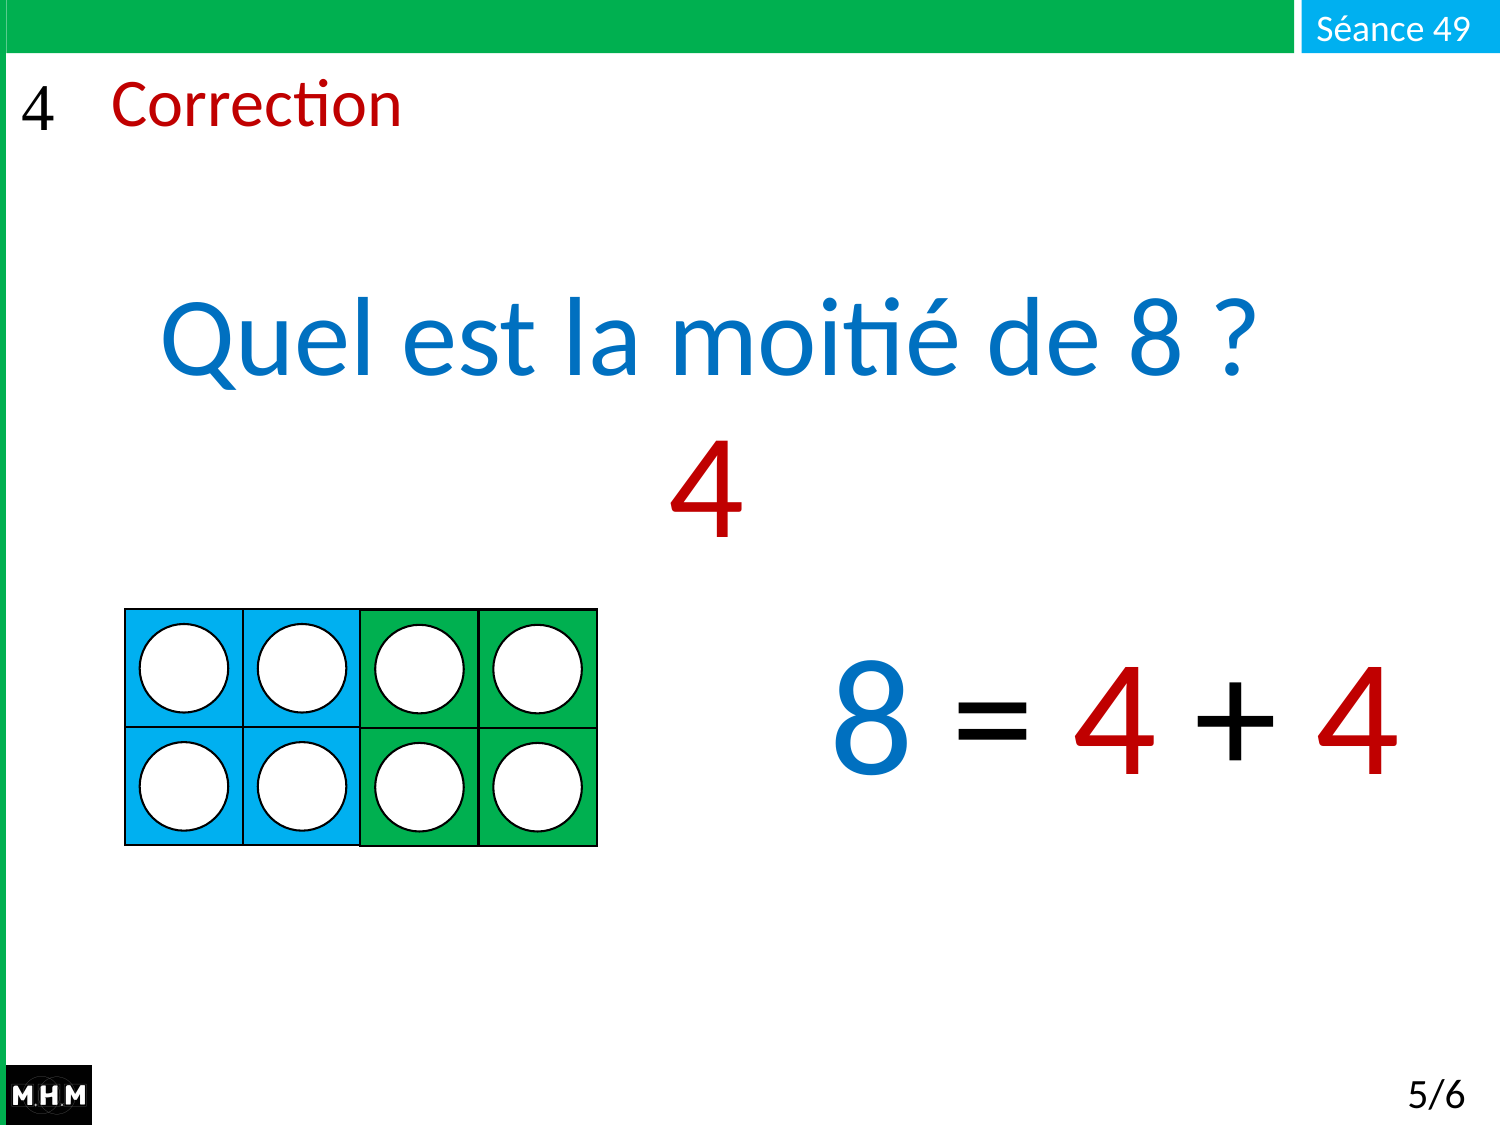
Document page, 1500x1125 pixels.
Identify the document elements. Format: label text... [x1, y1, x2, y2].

title Correction [96, 60, 1391, 150]
text_box Quel est la moitié de 8 ? [144, 255, 1391, 405]
picture [6, 1065, 92, 1125]
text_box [360, 610, 597, 847]
text_box 4 [654, 379, 846, 575]
text_box 8 = 4 + 4 [814, 600, 1500, 815]
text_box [124, 609, 597, 846]
list 5/6 [1373, 1064, 1500, 1125]
